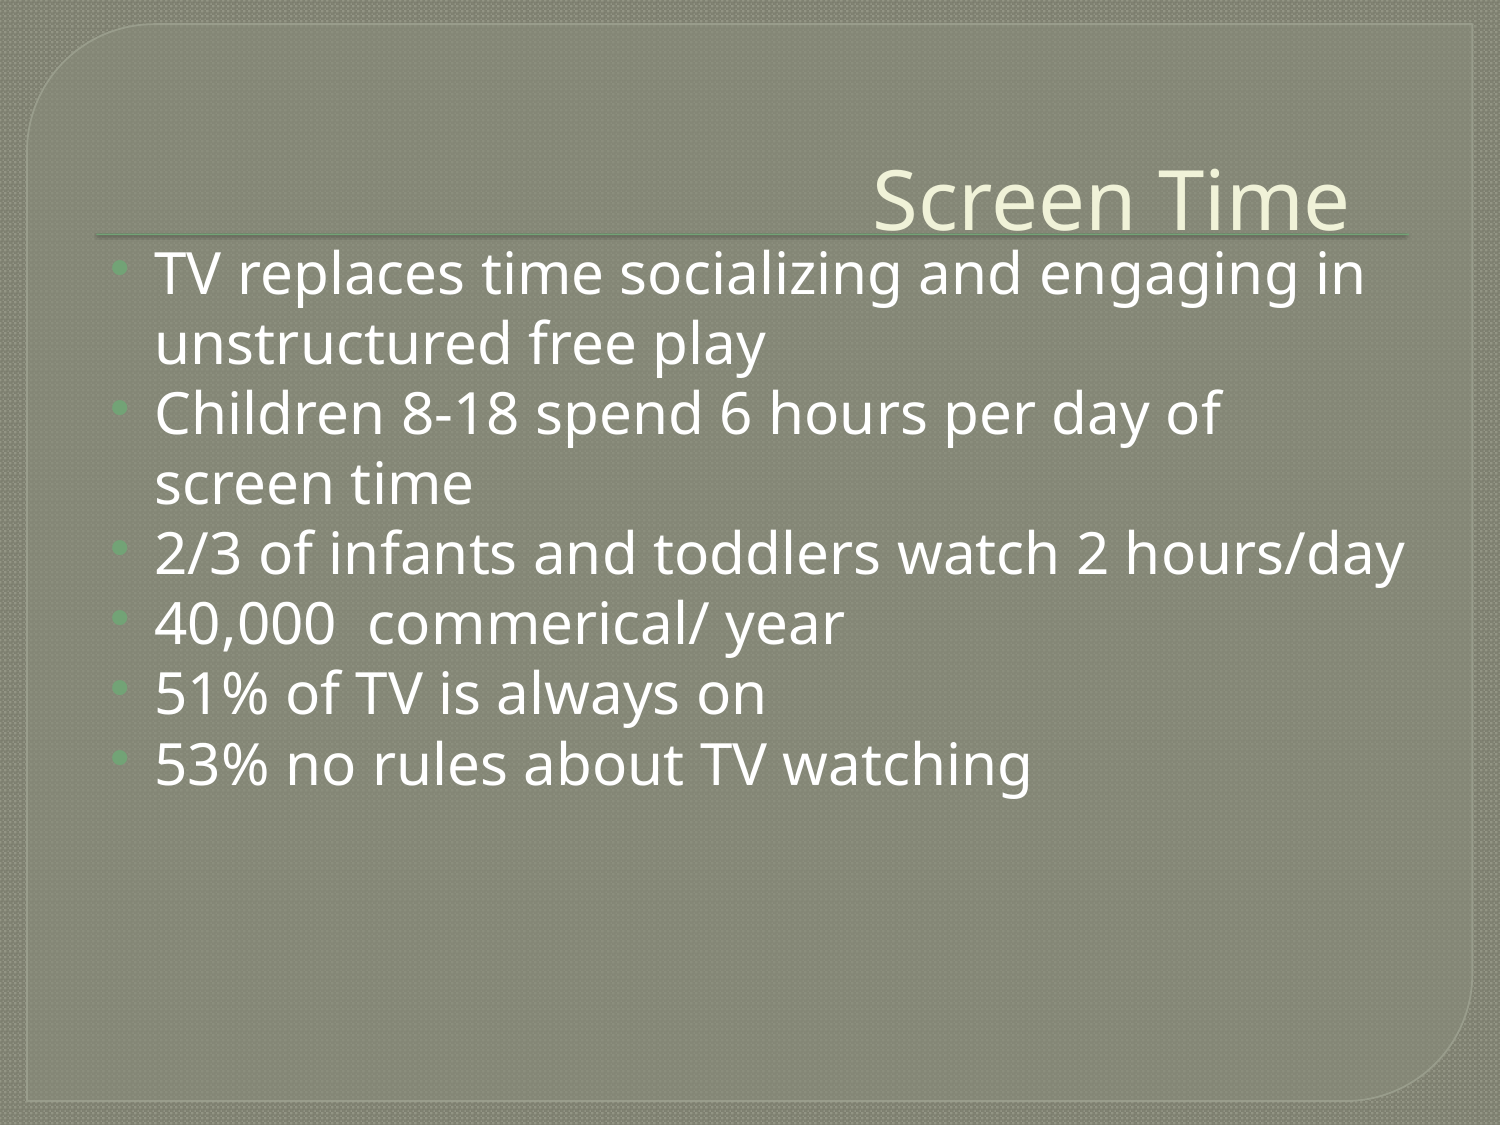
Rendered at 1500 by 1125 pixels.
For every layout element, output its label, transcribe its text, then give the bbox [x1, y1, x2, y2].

list TV replaces time socializing and engaging in unstructured free play Children 8-18 spend 6 hours per day of screen time 2/3 of infants and toddlers watch 2 hours/day 40,000 commerical/ year 51% of TV is always on 53% no rules about TV watching [80, 233, 1425, 858]
title Screen Time [107, 101, 1367, 233]
